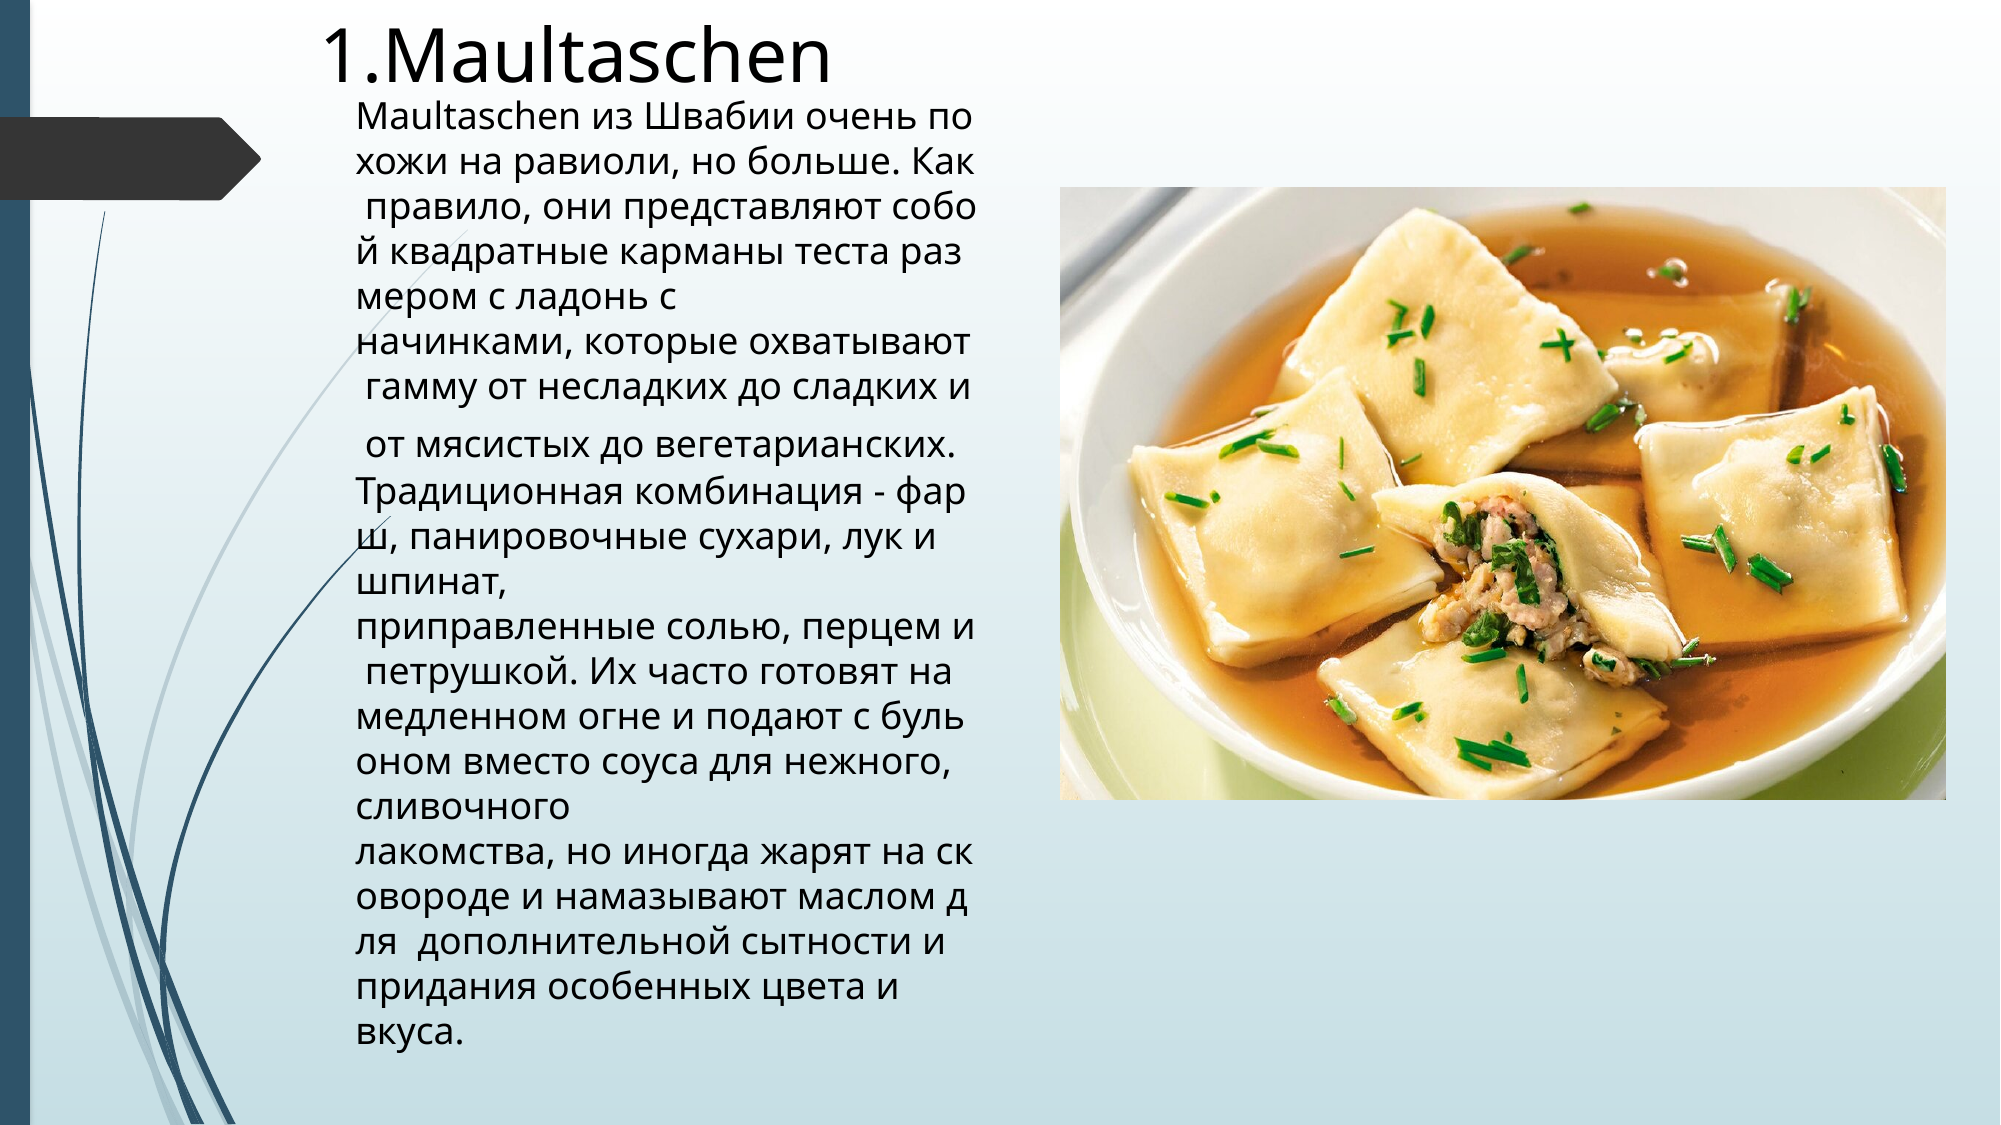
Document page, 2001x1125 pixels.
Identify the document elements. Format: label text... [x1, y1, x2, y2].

list Maultaschen из Швабии очень похожи на равиоли, но больше. Как правило, они представляют собой квадратные карманы теста размером с ладонь с начинками, которые охватывают гамму от несладких до сладких и от мясистых до вегетарианских. Традиционная комбинация - фарш, панировочные сухари, лук и шпинат, приправленные солью, перцем и петрушкой. Их часто готовят на медленном огне и подают с бульоном вместо соуса для нежного, сливочного лакомства, но иногда жарят на сковороде и намазывают маслом для дополнительной сытности и придания особенных цвета и вкуса. [340, 602, 996, 1125]
title 1.Maultaschen [304, 0, 946, 146]
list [1060, 187, 1947, 801]
